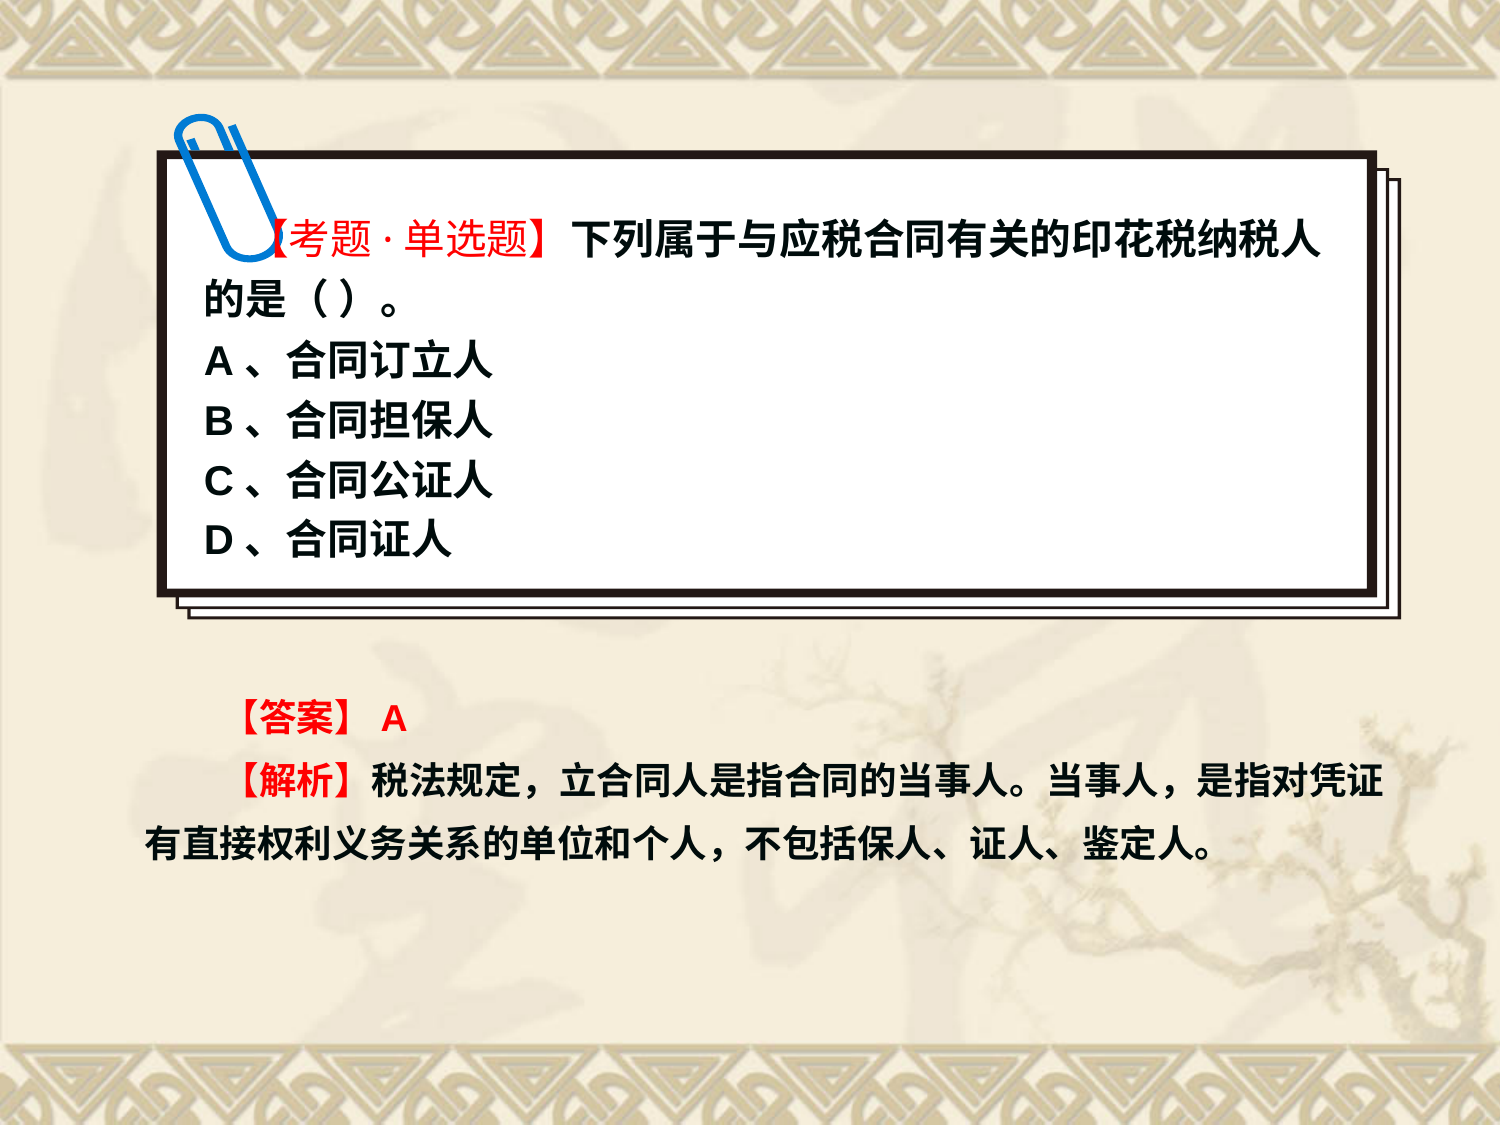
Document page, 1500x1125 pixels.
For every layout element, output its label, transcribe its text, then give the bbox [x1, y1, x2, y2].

picture [0, 0, 1500, 1125]
text_box 【答案】A 【解析】税法规定，立合同人是指合同的当事人。当事人，是指对凭证有直接权利义务关系的单位和个人，不包括保人、证人、鉴定人。 [130, 668, 1401, 896]
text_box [156, 113, 1403, 620]
